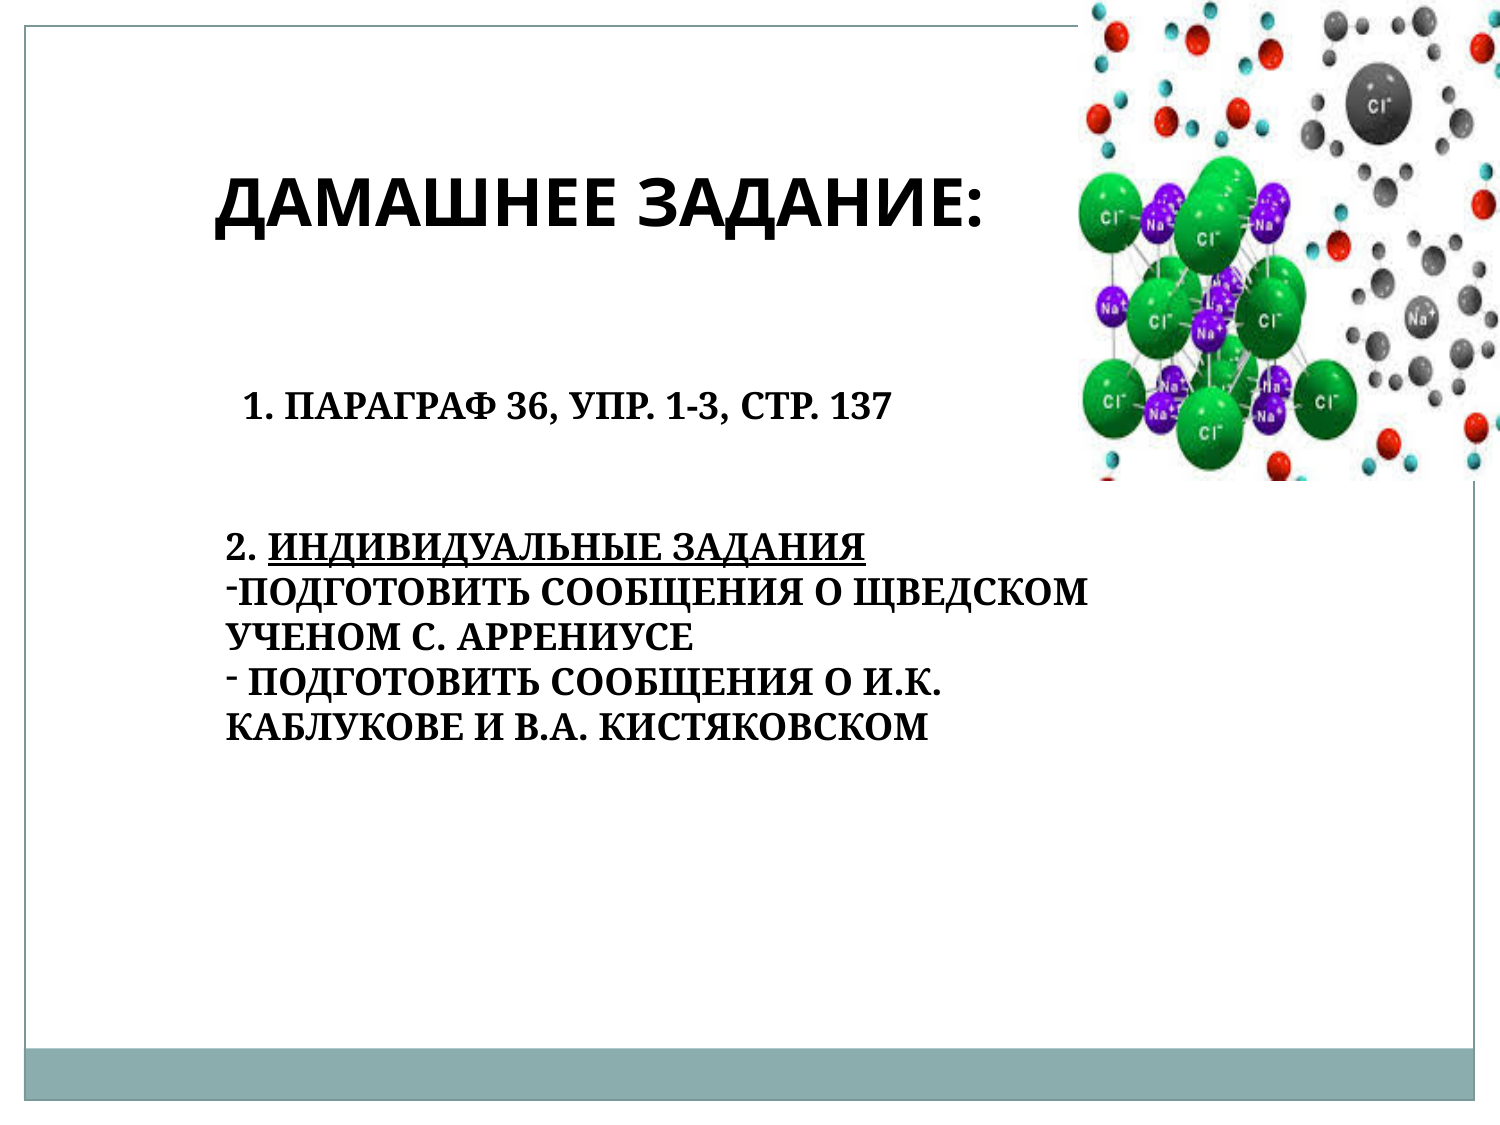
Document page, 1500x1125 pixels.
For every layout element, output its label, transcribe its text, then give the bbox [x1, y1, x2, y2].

picture [1077, 0, 1500, 481]
text_box 1. ПАРАГРАФ 36, УПР. 1-3, СТР. 137 [228, 374, 909, 435]
text_box ДАМАШНЕЕ ЗАДАНИЕ: [200, 152, 1001, 247]
text_box 2. ИНДИВИДУАЛЬНЫЕ ЗАДАНИЯ ПОДГОТОВИТЬ СООБЩЕНИЯ О ЩВЕДСКОМ УЧЕНОМ С. АРРЕНИУСЕ ПОДГОТОВИТЬ СООБЩЕНИЯ О И.К. КАБЛУКОВЕ И В.А. КИСТЯКОВСКОМ [210, 515, 1184, 756]
